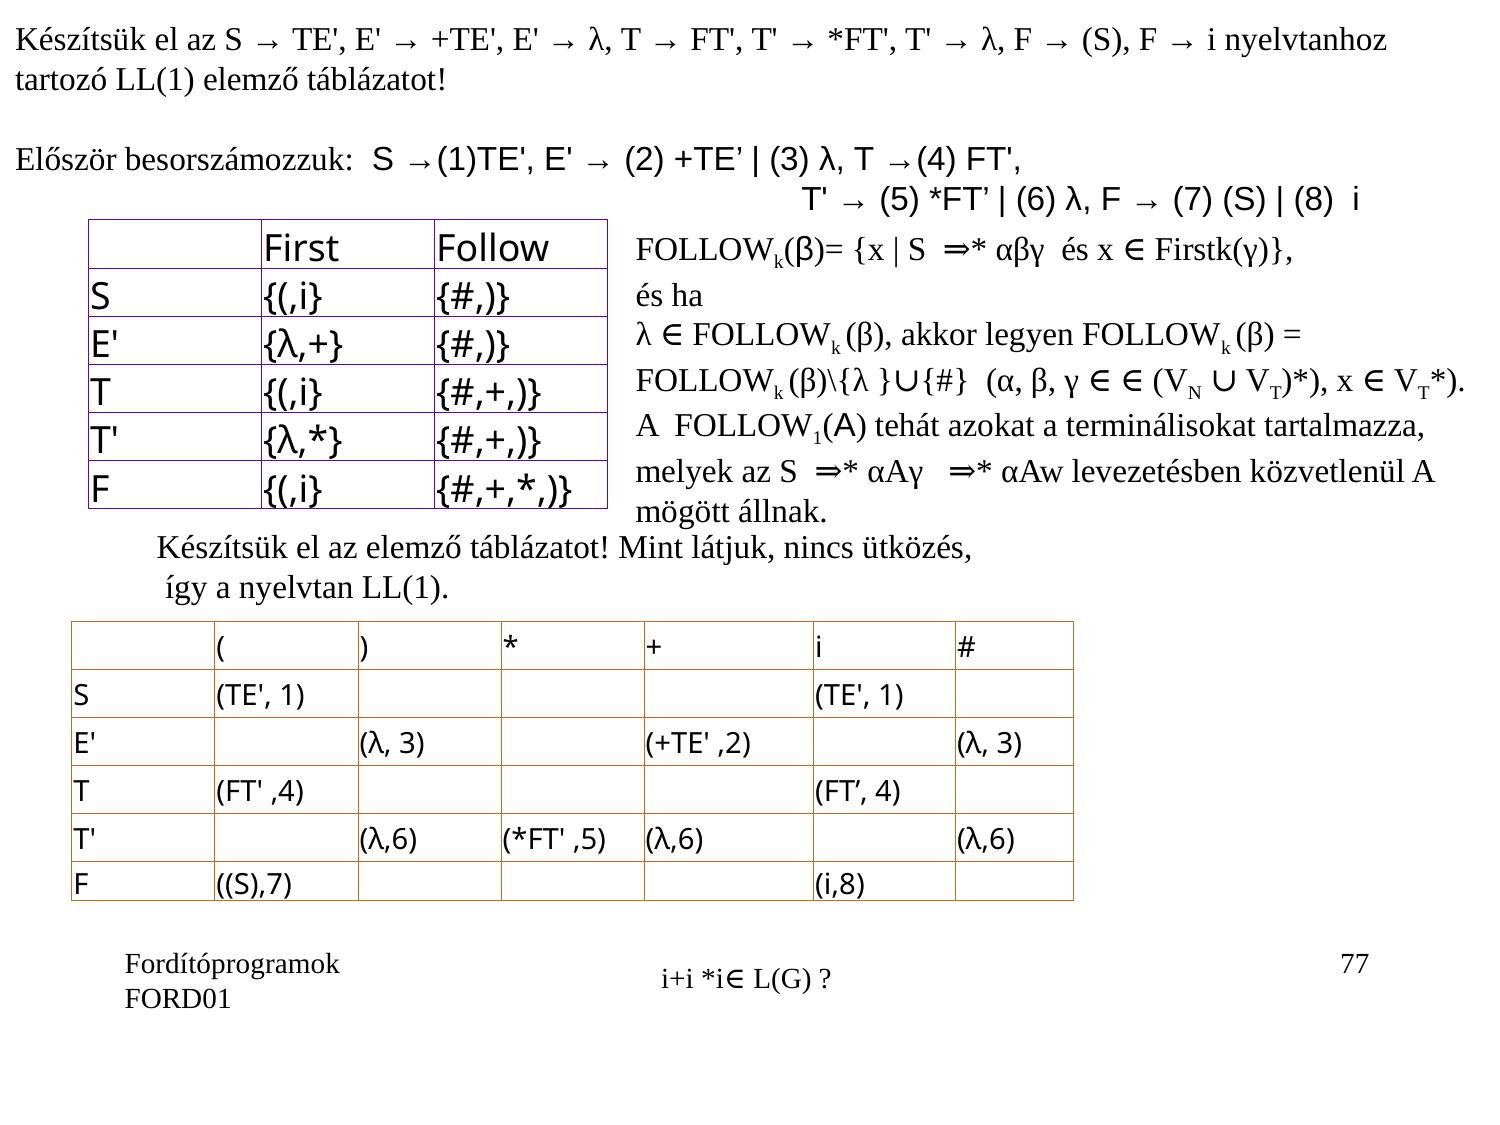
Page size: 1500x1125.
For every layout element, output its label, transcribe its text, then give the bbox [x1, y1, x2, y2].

table_cell [215, 718, 358, 765]
table_cell {λ,*} [262, 413, 434, 460]
table_cell {(,i} [262, 461, 434, 508]
table_cell [956, 670, 1073, 717]
table_cell [645, 766, 813, 813]
table_header ) [359, 622, 501, 669]
table_cell [956, 766, 1073, 813]
table_cell (λ,6) [956, 814, 1073, 861]
table_header # [956, 622, 1073, 669]
table_cell ((S),7) [215, 862, 358, 900]
text_box Készítsük el az S → TE', E' → +TE', E' → λ, T → FT', T' → *FT', T' → λ, F → (S), F → i nyelvtanhoz tartozó LL(1) elemző táblázatot! Először besorszámozzuk: S →(1)TE', E' → (2) +TE’ | (3) λ, T →(4) FT', T' → (5) *FT’ | (6) λ, F → (7) (S) | (8) i [0, 9, 1500, 225]
table_cell {#,)} [435, 269, 607, 316]
table_header Follow [435, 220, 607, 268]
table_cell (*FT' ,5) [502, 814, 644, 861]
text_box Készítsük el az elemző táblázatot! Mint látjuk, nincs ütközés, így a nyelvtan LL(1). [141, 517, 989, 613]
table_cell T' [89, 413, 261, 460]
table_cell [814, 718, 955, 765]
table_cell [645, 670, 813, 717]
table_cell {#,+,)} [435, 413, 607, 460]
table_cell {λ,+} [262, 317, 434, 364]
table_header First [262, 220, 434, 268]
table_cell [359, 766, 501, 813]
table_header + [645, 622, 813, 669]
table_cell [502, 718, 644, 765]
table_cell [645, 862, 813, 900]
text_box FOLLOWk(β)= {x | S ⇒* αβγ és x ∈ Firstk(γ)}, és ha λ ∈ FOLLOWk (β), akkor legyen FOLLOWk (β) = FOLLOWk (β)\{λ }∪{#} (α, β, γ ∈ ∈ (VN ∪ VT)*), x ∈ VT*). A FOLLOW1(A) tehát azokat a terminálisokat tartalmazza, melyek az S ⇒* αAγ ⇒* αAw levezetésben közvetlenül A mögött állnak. [620, 219, 1481, 536]
table_cell {#,)} [435, 317, 607, 364]
table_header [89, 220, 261, 268]
table_cell {(,i} [262, 269, 434, 316]
table_cell (i,8) [814, 862, 955, 900]
table_cell E' [89, 317, 261, 364]
table_cell (FT' ,4) [215, 766, 358, 813]
table_cell S [72, 670, 214, 717]
table_cell (FT’‚ 4) [814, 766, 955, 813]
table_cell [956, 862, 1073, 900]
table_cell E' [72, 718, 214, 765]
slide_number Fordítóprogramok FORD01 [109, 937, 423, 1013]
table_header i [814, 622, 955, 669]
table_cell [215, 814, 358, 861]
table_cell F [89, 461, 261, 508]
table_cell [814, 814, 955, 861]
table_cell [359, 862, 501, 900]
table_cell {(,i} [262, 365, 434, 412]
table_cell T' [72, 814, 214, 861]
table_cell (+TE' ,2) [645, 718, 813, 765]
text_box i+i *i∈ L(G) ? [646, 952, 854, 1002]
table_cell (TE', 1) [215, 670, 358, 717]
table_cell (λ, 3) [359, 718, 501, 765]
table_cell F [72, 862, 214, 900]
table_cell [502, 670, 644, 717]
table_cell S [89, 269, 261, 316]
table_cell (TE', 1) [814, 670, 955, 717]
table_cell (λ,6) [359, 814, 501, 861]
table_cell T [89, 365, 261, 412]
table_header [72, 622, 214, 669]
table_cell {#,+,)} [435, 365, 607, 412]
table_cell [359, 670, 501, 717]
table_cell (λ, 3) [956, 718, 1073, 765]
table_cell T [72, 766, 214, 813]
table_cell {#,+,*,)} [435, 461, 607, 508]
slide_number 77 [1072, 937, 1385, 1013]
table_cell [502, 862, 644, 900]
table_cell (λ,6) [645, 814, 813, 861]
table_header * [502, 622, 644, 669]
table_cell [502, 766, 644, 813]
table_header ( [215, 622, 358, 669]
